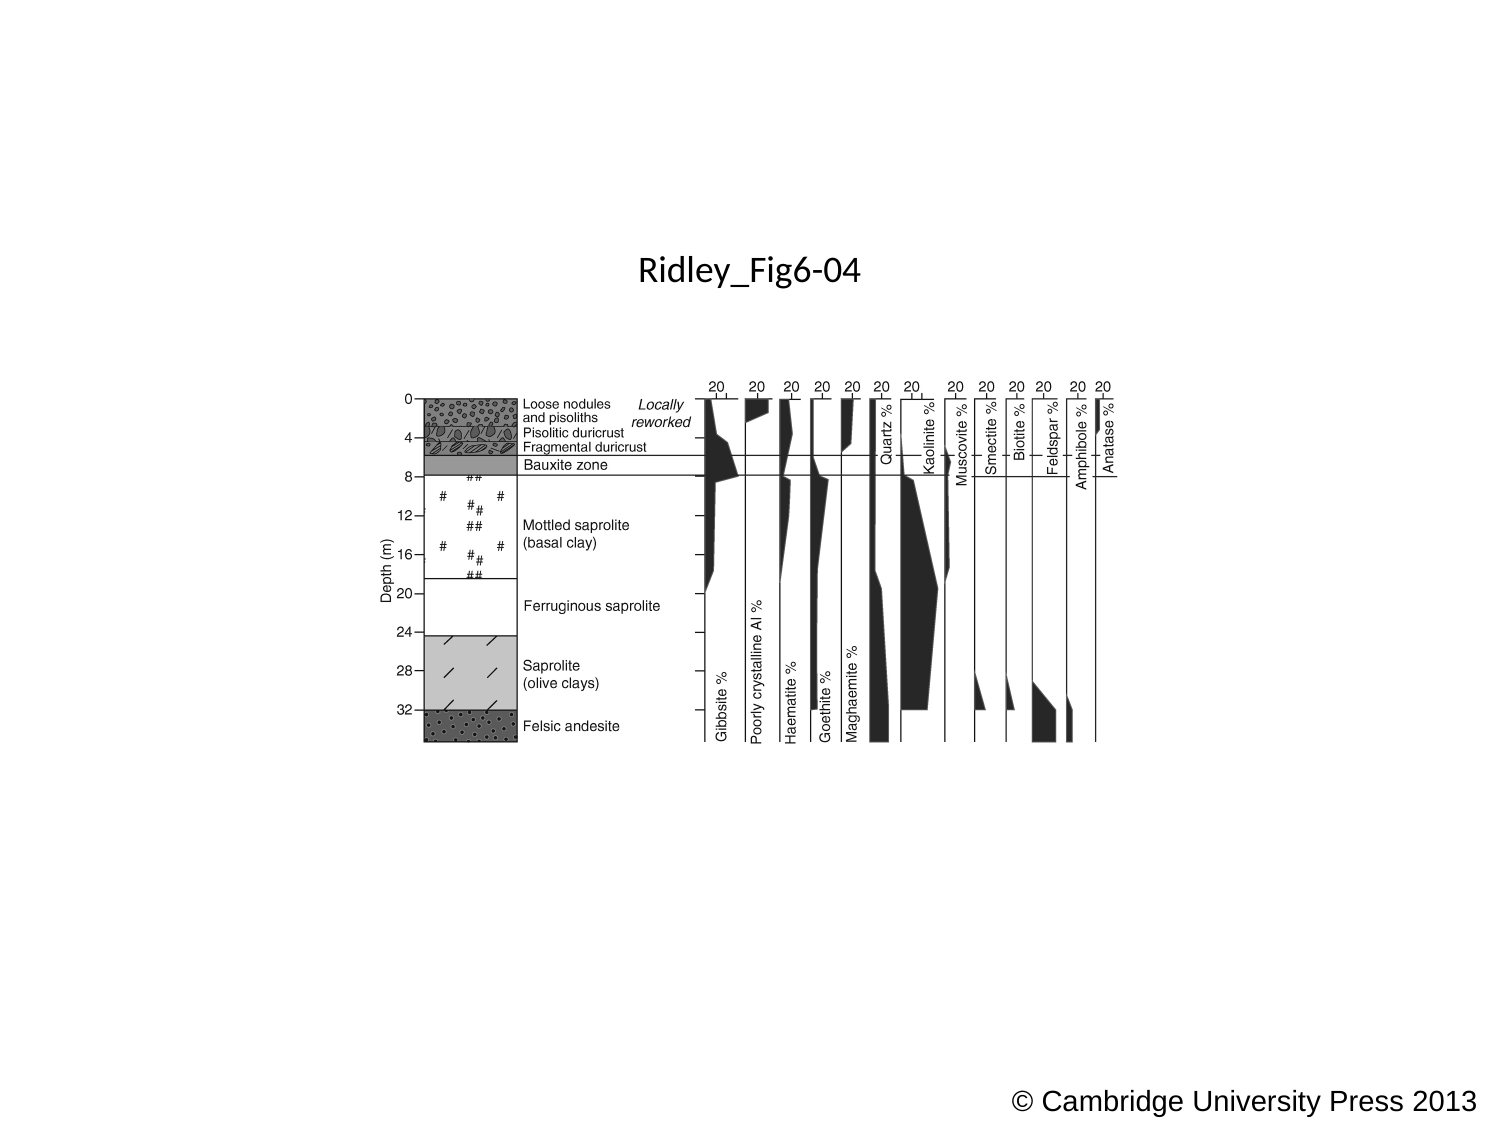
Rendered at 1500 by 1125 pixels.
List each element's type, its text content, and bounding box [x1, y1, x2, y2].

text_box © Cambridge University Press 2013 [907, 1074, 1493, 1125]
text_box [374, 237, 1126, 750]
